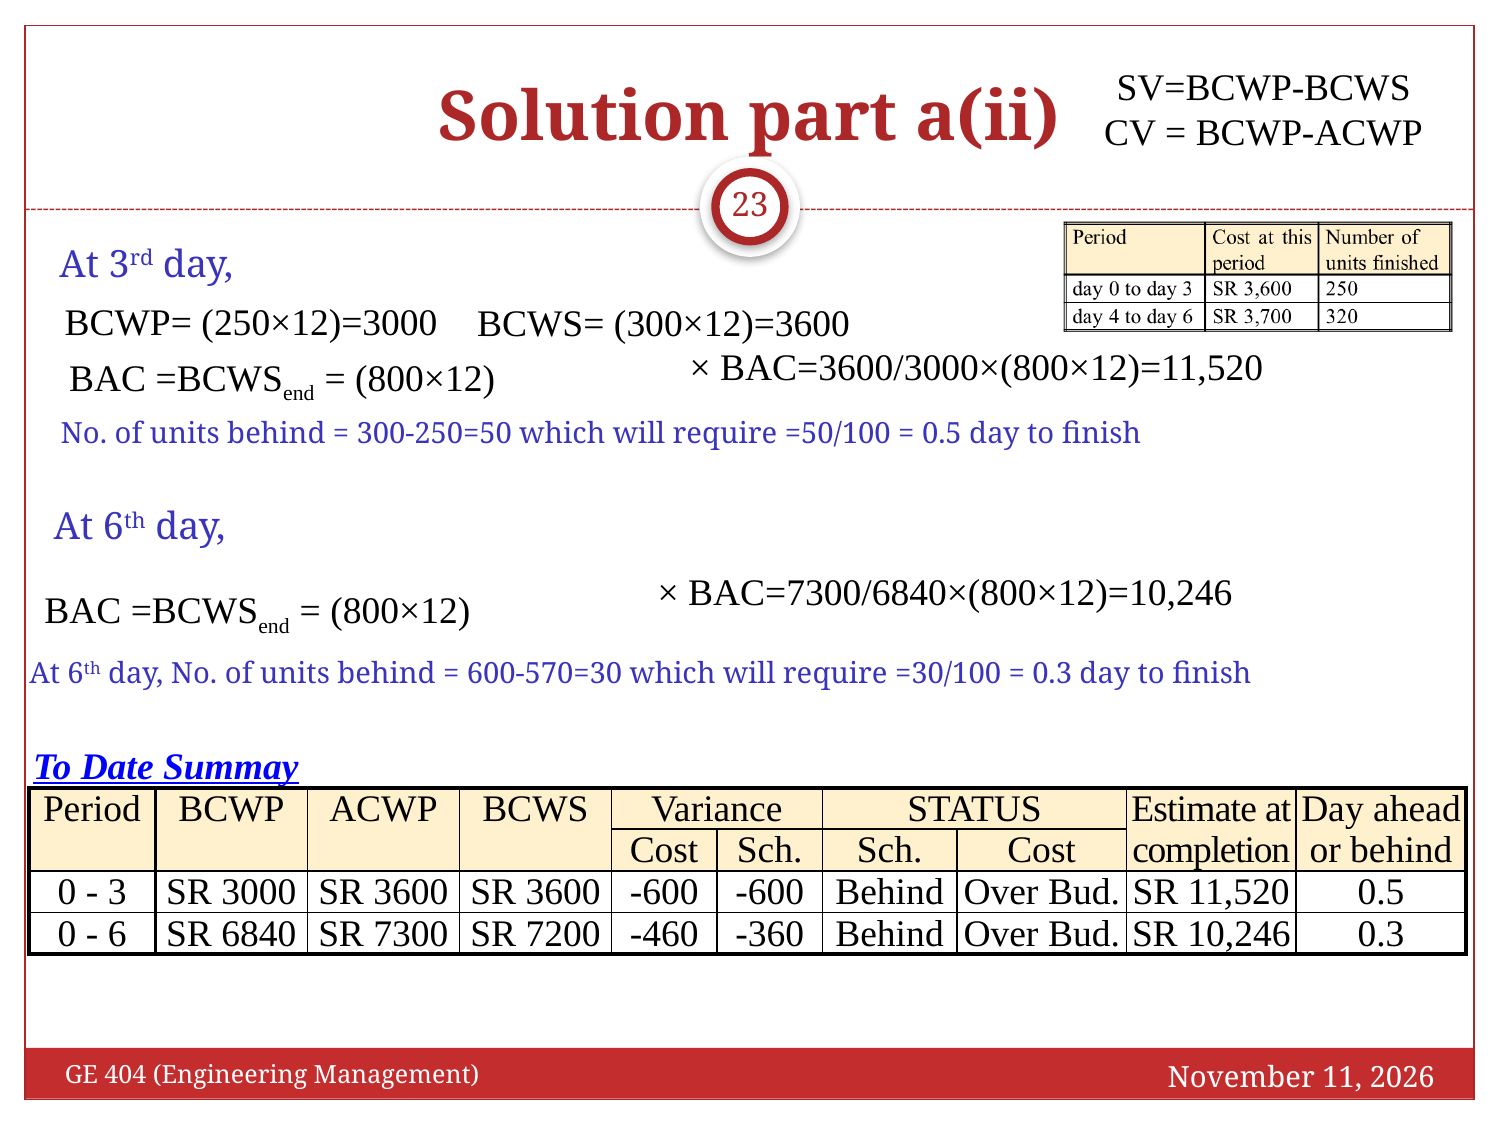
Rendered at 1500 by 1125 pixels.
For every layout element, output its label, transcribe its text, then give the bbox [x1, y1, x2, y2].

table_cell -600 [718, 872, 822, 912]
table_cell Estimate at [1127, 790, 1295, 829]
table_cell Period [31, 790, 154, 829]
table_cell BCWS [460, 790, 611, 829]
table_cell 0 - 6 [31, 913, 154, 952]
title Solution part a(ii) [49, 37, 1450, 162]
text_box At 3rd day, [44, 232, 259, 292]
picture [1063, 216, 1454, 341]
table_cell SR 3600 [308, 872, 459, 912]
table_cell SR 10,246 [1127, 913, 1295, 952]
table_cell SR 3000 [157, 872, 307, 912]
table_cell BCWP [157, 790, 307, 829]
table_cell -360 [718, 913, 822, 952]
table_cell Over Bud. [958, 913, 1126, 952]
table_cell SR 6840 [157, 913, 307, 952]
table_header To Date Summay [29, 746, 1466, 786]
table_cell Cost [612, 830, 716, 870]
table_cell Day ahead [1297, 790, 1464, 829]
table_cell or behind [1297, 829, 1464, 870]
table_cell 0 - 3 [31, 872, 154, 912]
slide_number 23 [712, 169, 788, 243]
table_cell completion [1127, 829, 1295, 870]
table_cell STATUS [823, 790, 1126, 828]
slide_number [950, 1050, 1450, 1111]
table_cell 0.3 [1297, 913, 1464, 952]
table_cell -600 [612, 872, 716, 912]
text_box BCWP= (250×12)=3000 [1, 290, 502, 351]
table_cell Over Bud. [958, 872, 1126, 912]
footer GE 404 (Engineering Management) [50, 1051, 638, 1112]
text_box BCWS= (300×12)=3600 [413, 291, 914, 351]
table_cell [460, 829, 611, 870]
text_box At 6th day, [38, 494, 251, 555]
text_box SV=BCWP-BCWS CV = BCWP-ACWP [1089, 55, 1438, 161]
table_cell SR 7300 [308, 913, 459, 952]
text_box BAC =BCWSend = (800×12) [32, 351, 533, 412]
text_box No. of units behind = 300-250=50 which will require =50/100 = 0.5 day to finish [45, 407, 1471, 457]
table_cell 0.5 [1297, 872, 1464, 912]
table_cell Sch. [718, 830, 822, 870]
table_cell SR 3600 [460, 872, 611, 912]
table_cell Sch. [823, 830, 956, 870]
table_cell ACWP [308, 790, 459, 829]
text_box At 6th day, No. of units behind = 600-570=30 which will require =30/100 = 0.3 day to finish [14, 647, 1440, 697]
table_cell Cost [958, 830, 1126, 870]
table_cell [308, 829, 459, 870]
table_cell [157, 829, 307, 870]
table_cell SR 11,520 [1127, 872, 1295, 912]
text_box BAC =BCWSend = (800×12) [7, 578, 508, 645]
table_cell Behind [823, 872, 956, 912]
table_cell -460 [612, 913, 716, 952]
table_cell [31, 829, 154, 870]
table_cell SR 7200 [460, 913, 611, 952]
table_cell Variance [612, 790, 822, 828]
table_cell Behind [823, 913, 956, 952]
